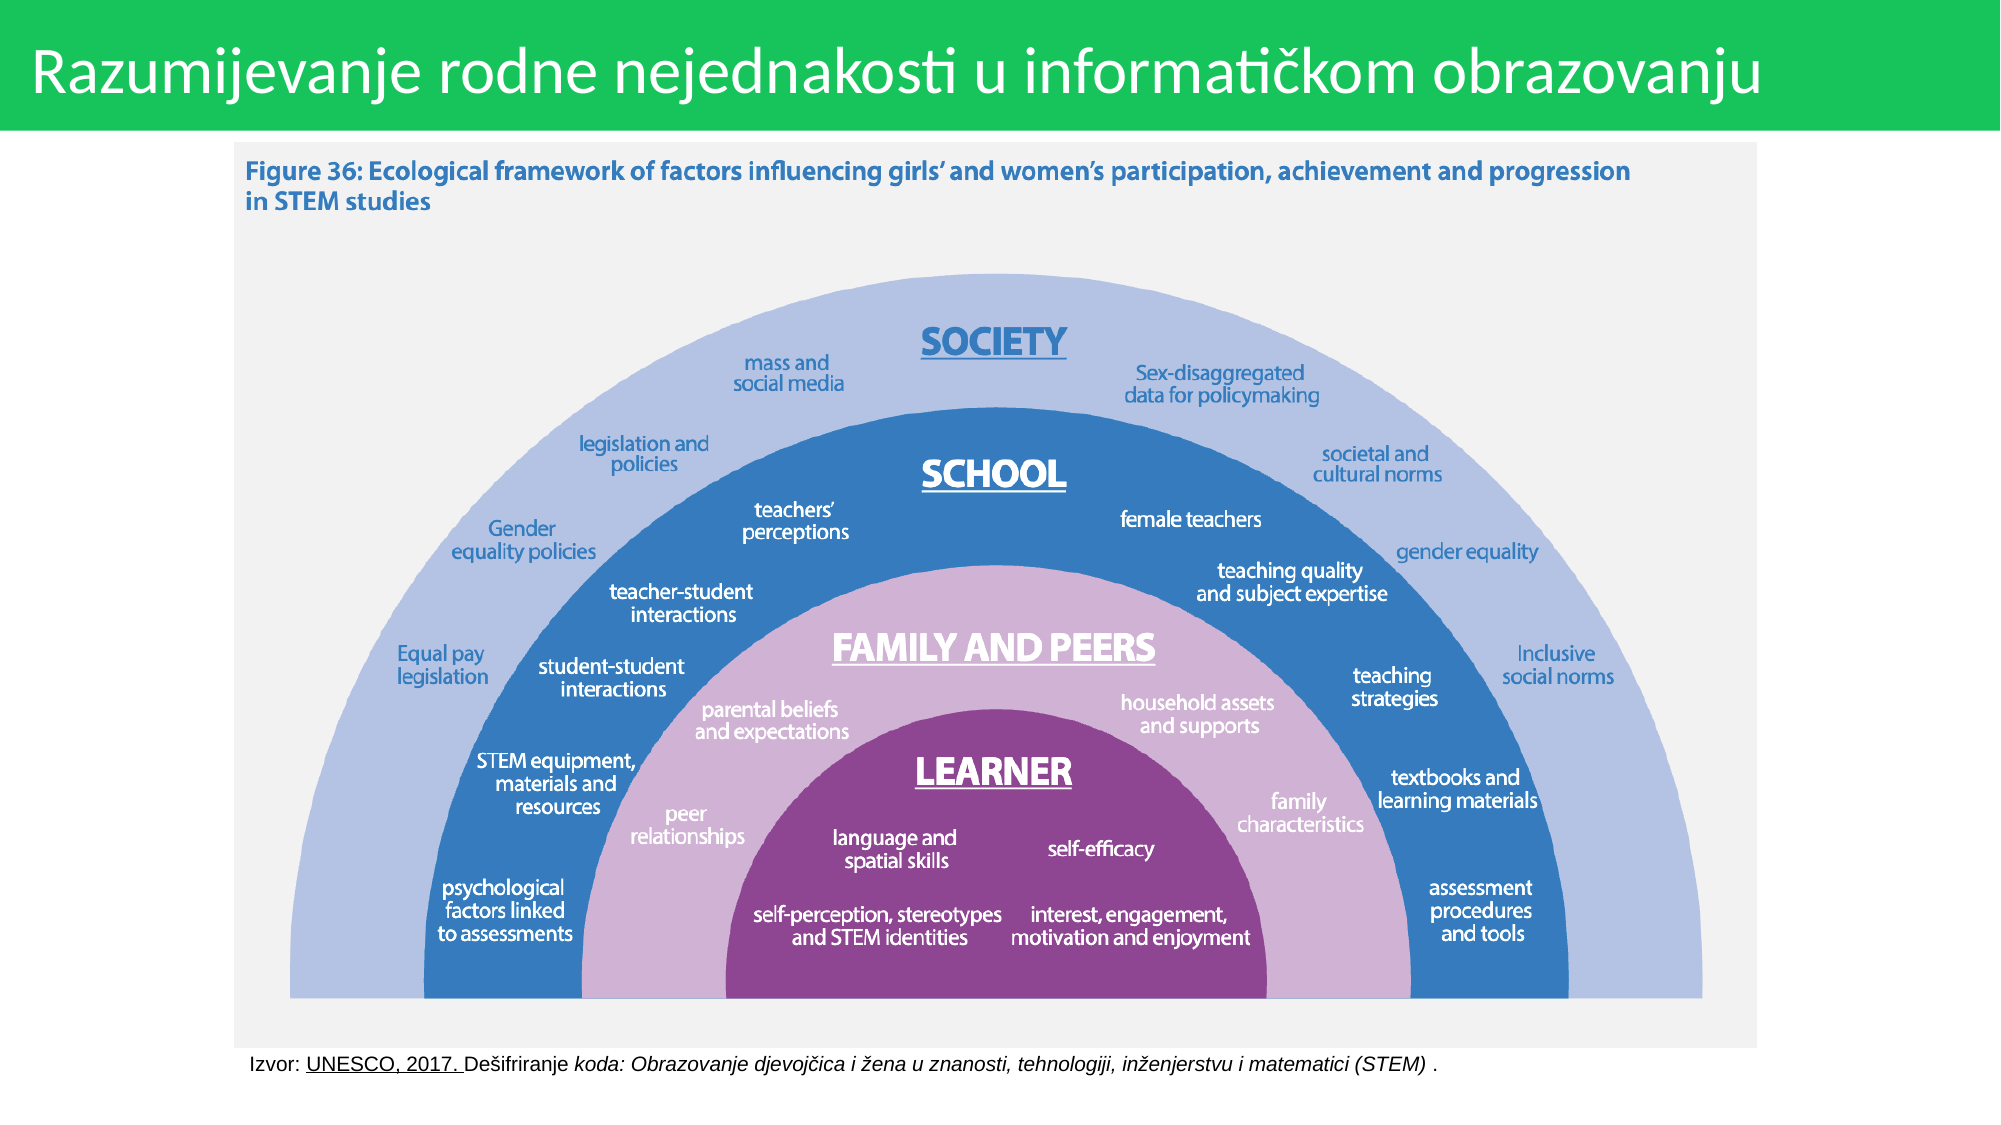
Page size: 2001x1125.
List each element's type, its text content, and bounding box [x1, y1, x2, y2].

title Razumijevanje rodne nejednakosti u informatičkom obrazovanju [16, 13, 1976, 131]
picture [234, 141, 1758, 1048]
text_box Izvor: UNESCO, 2017. Dešifriranje koda: Obrazovanje djevojčica i žena u znanosti, tehnologiji, inženjerstvu i matematici (STEM) . [234, 1054, 1757, 1125]
